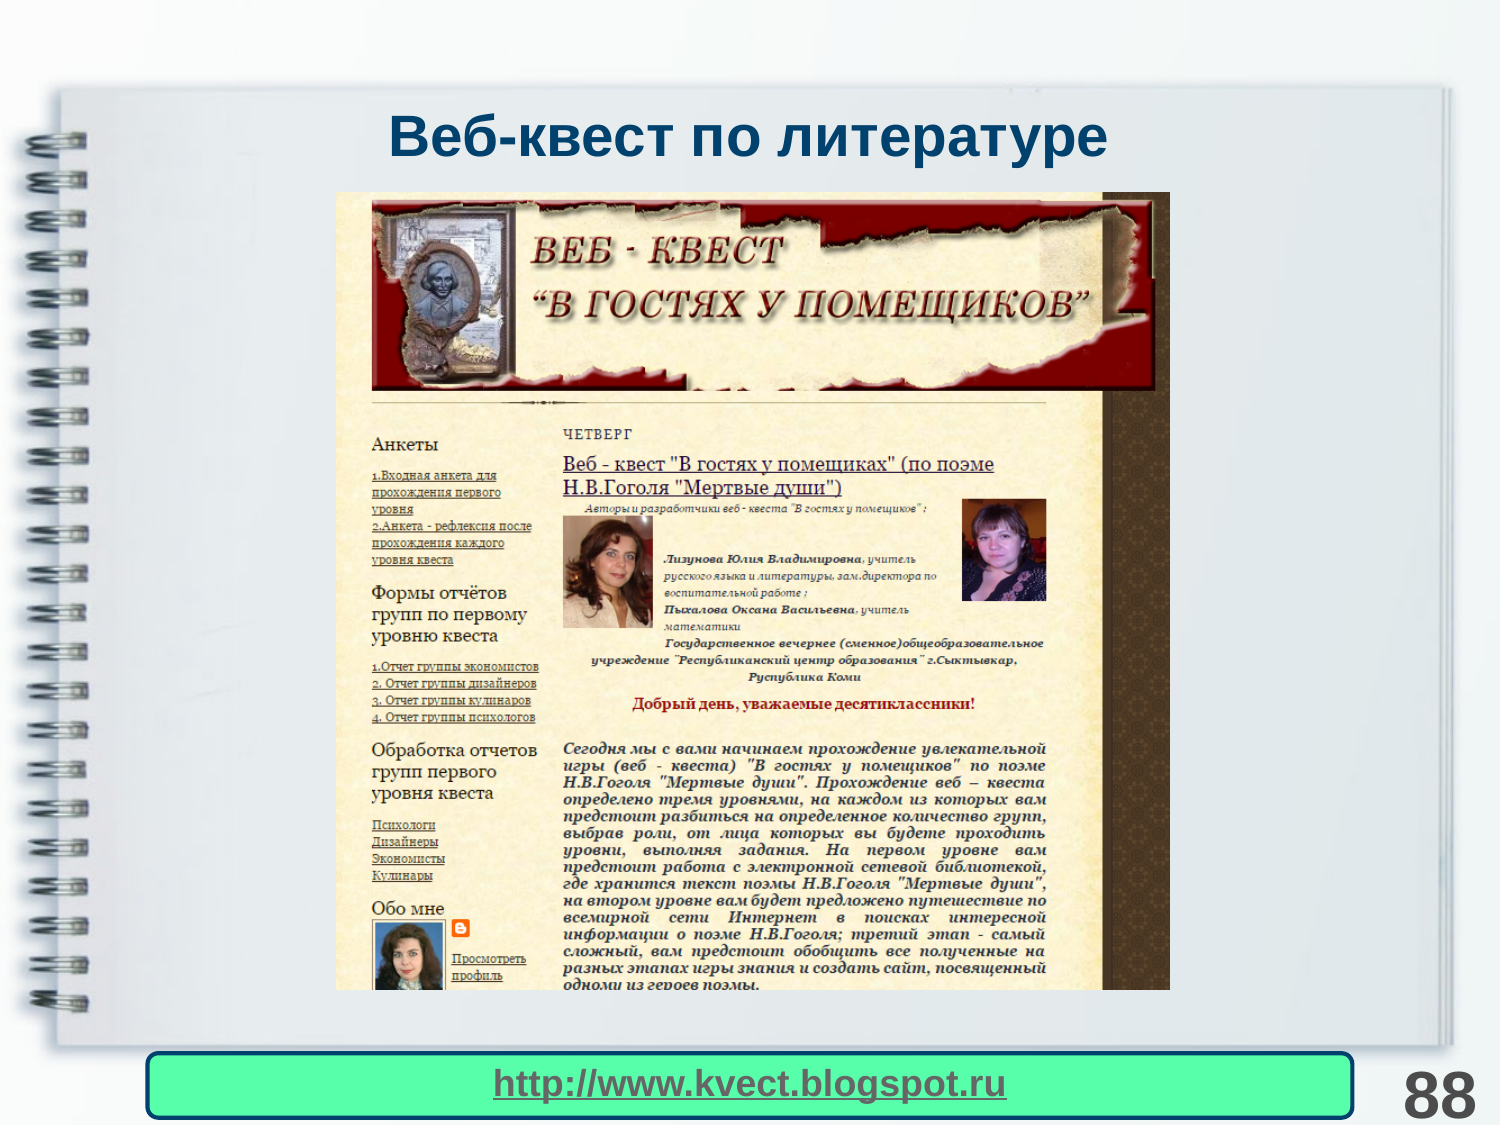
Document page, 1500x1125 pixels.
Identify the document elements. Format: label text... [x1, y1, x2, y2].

picture [0, 0, 1500, 1125]
text_box Веб-квест по литературе [74, 90, 1424, 238]
text_box http://www.kvect.blogspot.ru [145, 1051, 1355, 1120]
slide_number 88 [1375, 1043, 1493, 1123]
